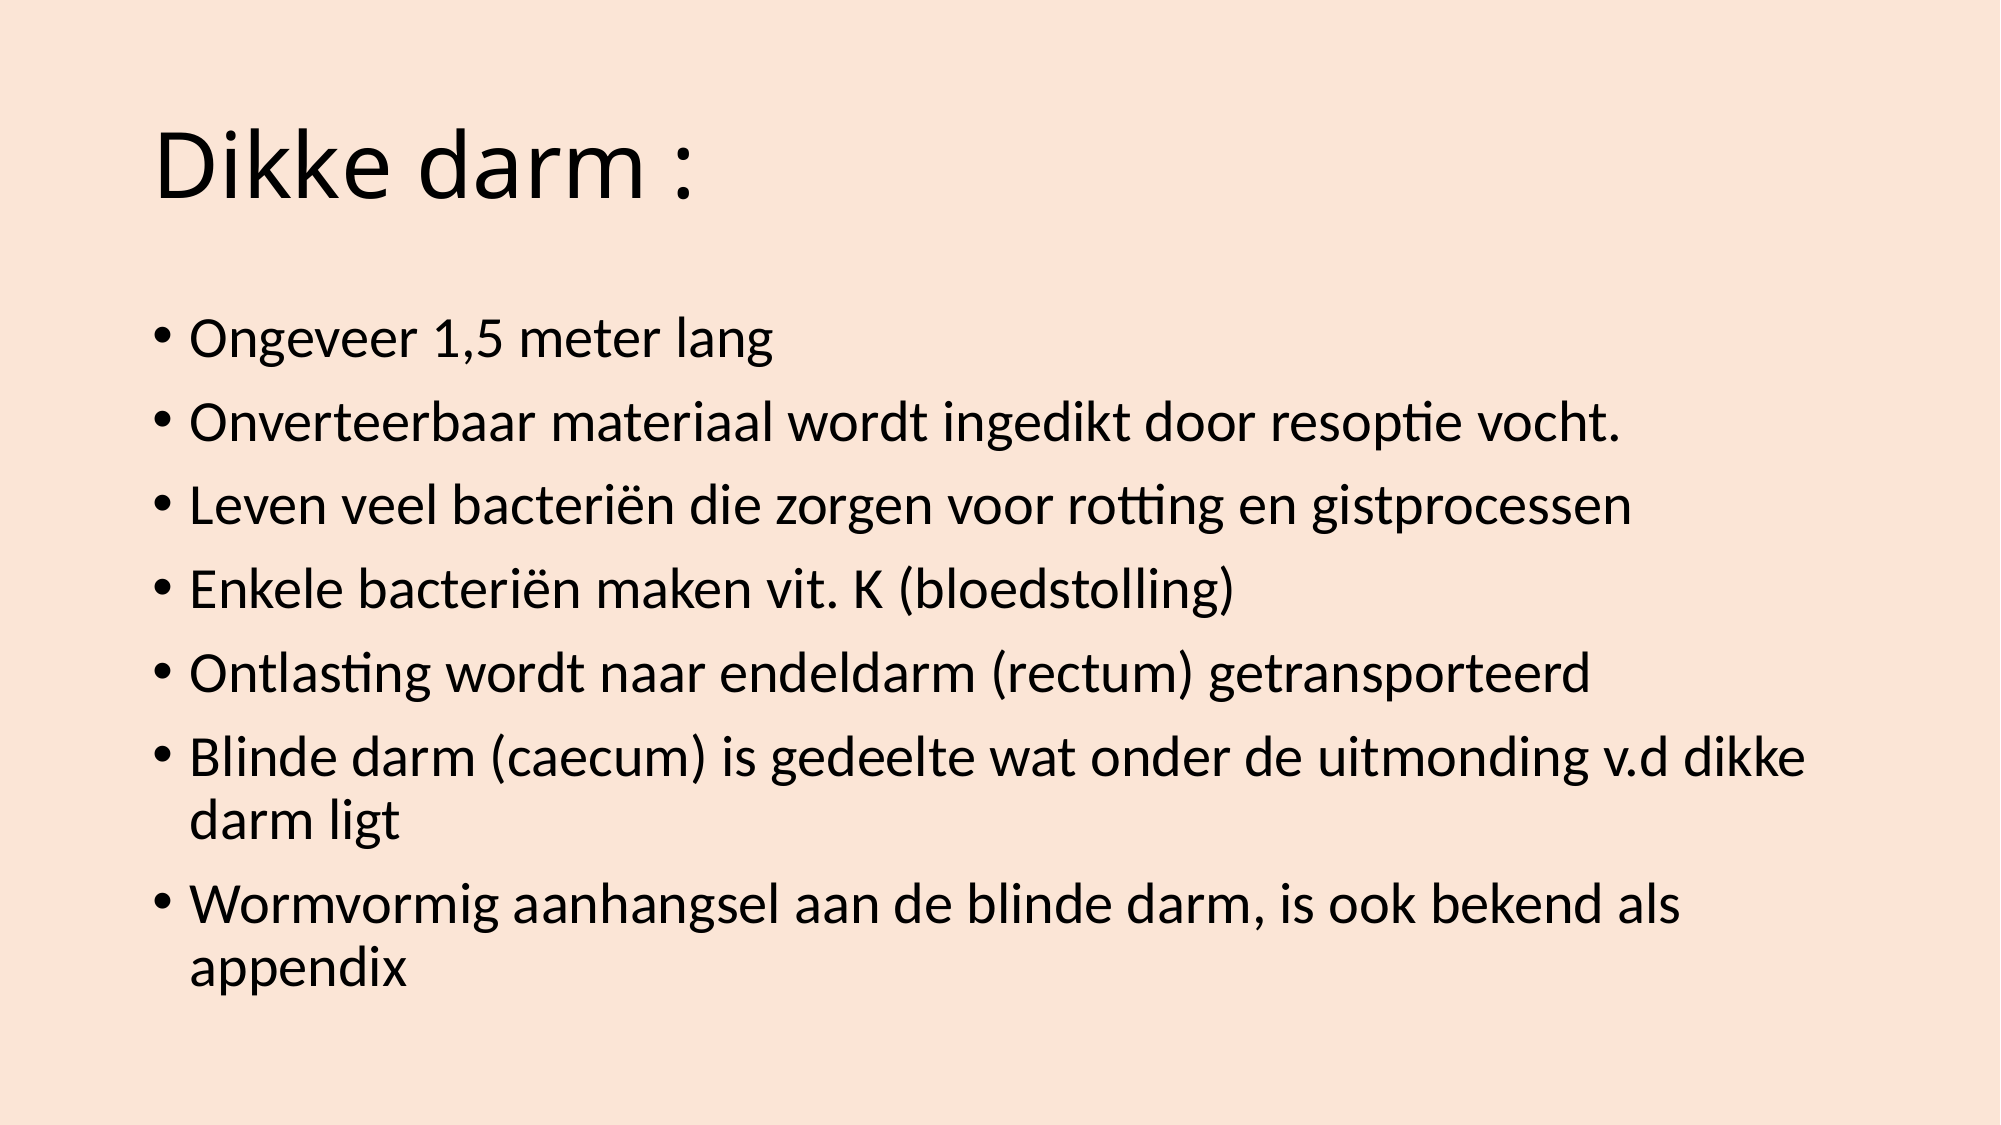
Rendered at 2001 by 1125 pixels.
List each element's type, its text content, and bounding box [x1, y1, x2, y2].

title Dikke darm : [137, 59, 1863, 278]
list Ongeveer 1,5 meter lang Onverteerbaar materiaal wordt ingedikt door resoptie vocht. Leven veel bacteriën die zorgen voor rotting en gistprocessen Enkele bacteriën maken vit. K (bloedstolling) Ontlasting wordt naar endeldarm (rectum) getransporteerd Blinde darm (caecum) is gedeelte wat onder de uitmonding v.d dikke darm ligt Wormvormig aanhangsel aan de blinde darm, is ook bekend als appendix [137, 299, 1863, 1014]
